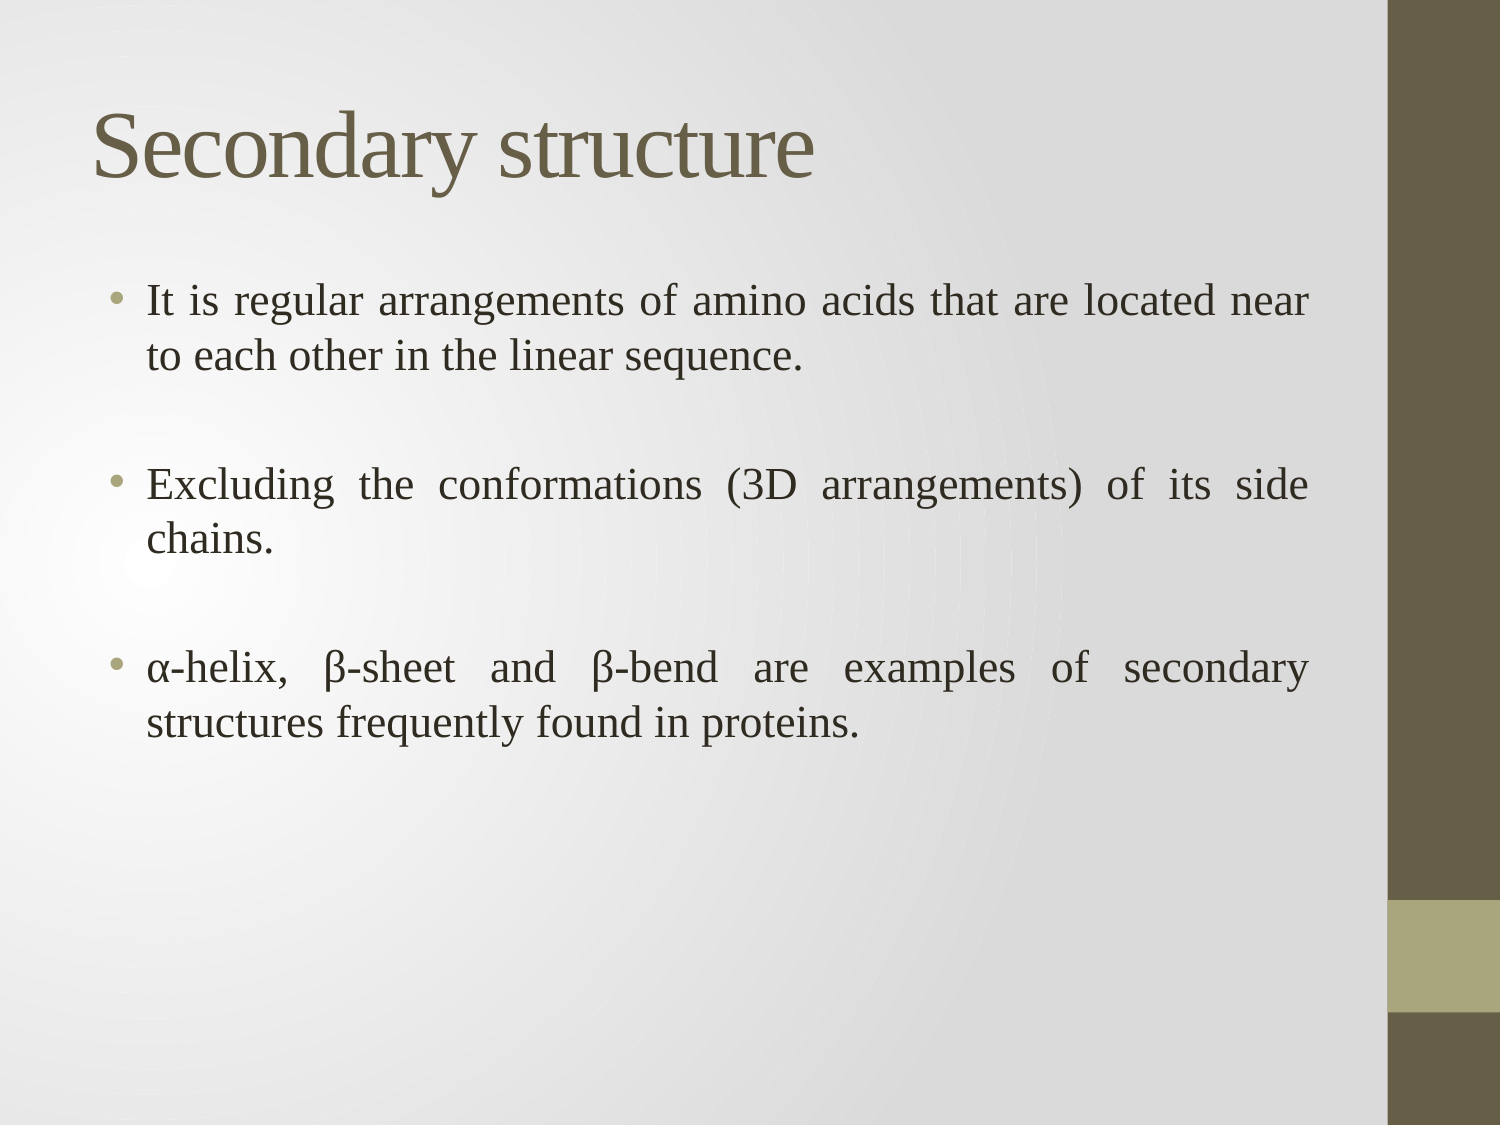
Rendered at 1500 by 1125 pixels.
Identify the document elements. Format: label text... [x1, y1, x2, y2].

list It is regular arrangements of amino acids that are located near to each other in the linear sequence. Excluding the conformations (3D arrangements) of its side chains. α-helix, β-sheet and β-bend are examples of secondary structures frequently found in proteins. [75, 262, 1325, 1050]
title Secondary structure [75, 45, 1325, 233]
